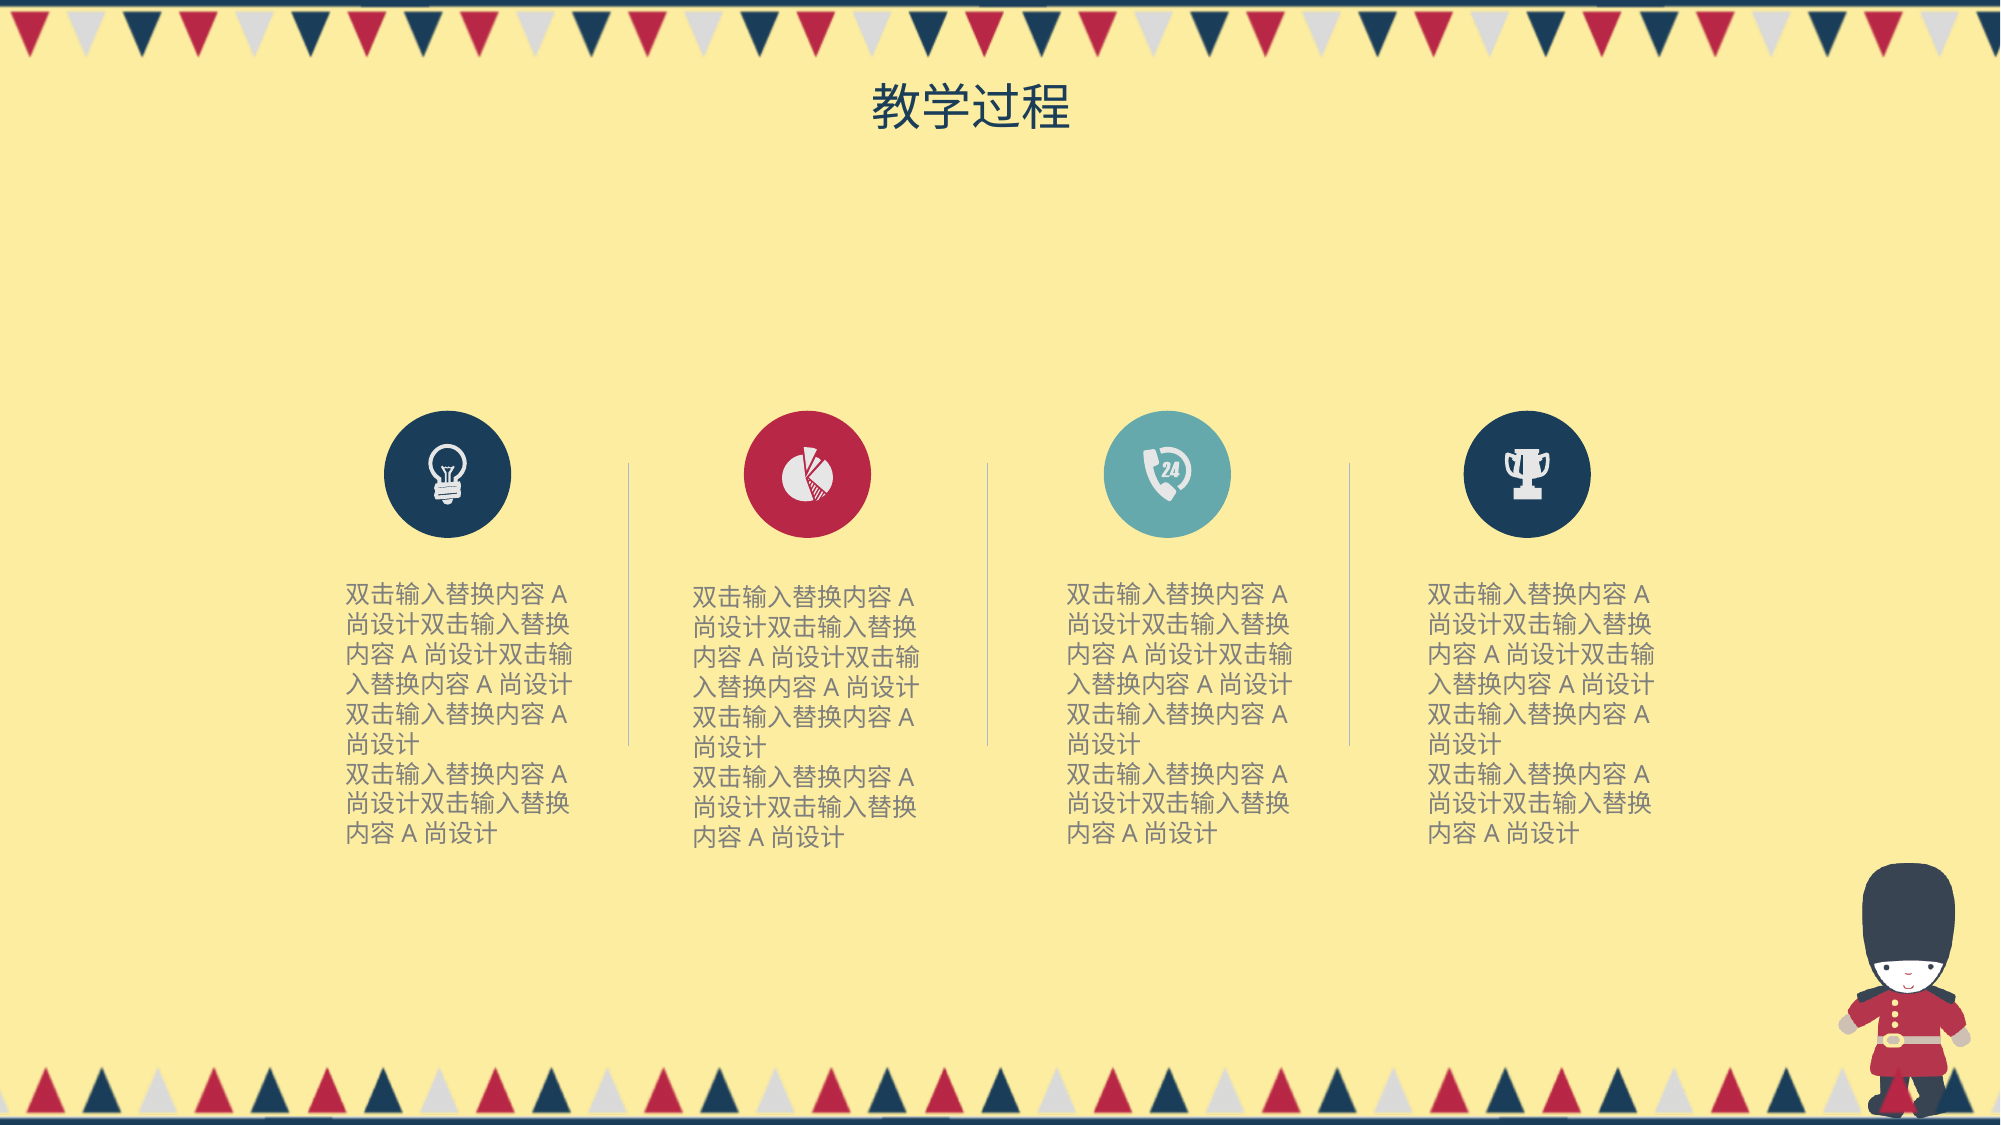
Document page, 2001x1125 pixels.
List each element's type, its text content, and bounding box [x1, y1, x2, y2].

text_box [1103, 410, 1231, 538]
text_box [384, 410, 512, 538]
text_box 双击输入替换内容A尚设计双击输入替换内容A尚设计双击输入替换内容A尚设计双击输入替换内容A尚设计 双击输入替换内容A尚设计双击输入替换内容A尚设计 [1051, 571, 1324, 856]
picture [0, 1048, 2001, 1125]
text_box 双击输入替换内容A尚设计双击输入替换内容A尚设计双击输入替换内容A尚设计双击输入替换内容A尚设计 双击输入替换内容A尚设计双击输入替换内容A尚设计 [330, 571, 604, 856]
text_box 双击输入替换内容A尚设计双击输入替换内容A尚设计双击输入替换内容A尚设计双击输入替换内容A尚设计 双击输入替换内容A尚设计双击输入替换内容A尚设计 [1413, 571, 1686, 856]
text_box 教学过程 [678, 67, 1264, 143]
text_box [743, 410, 872, 538]
picture [0, 0, 2001, 77]
text_box 双击输入替换内容A尚设计双击输入替换内容A尚设计双击输入替换内容A尚设计双击输入替换内容A尚设计 双击输入替换内容A尚设计双击输入替换内容A尚设计 [677, 574, 951, 859]
picture [1827, 837, 2001, 1047]
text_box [1463, 410, 1591, 538]
